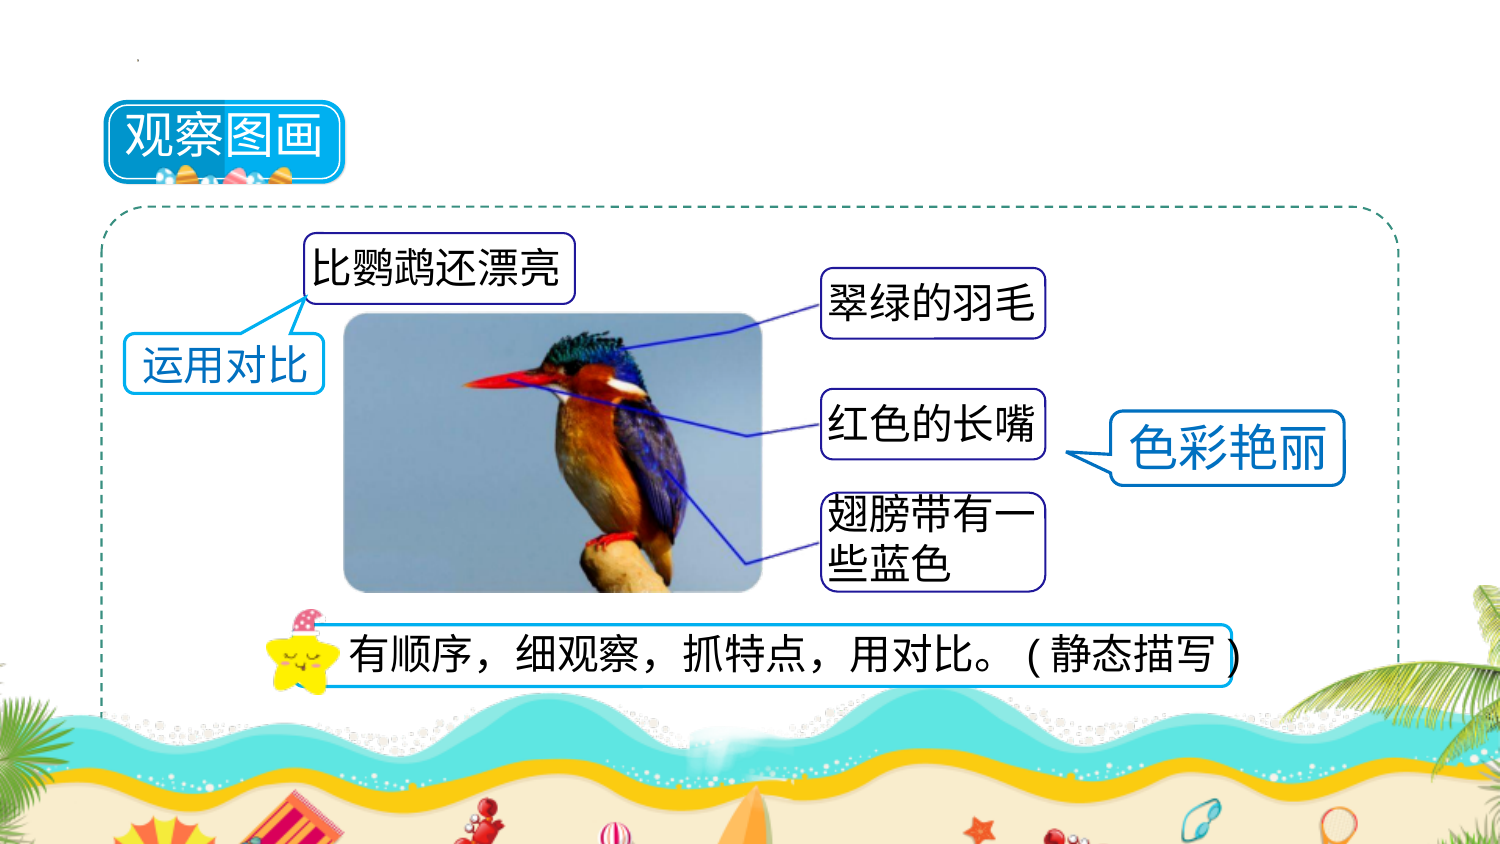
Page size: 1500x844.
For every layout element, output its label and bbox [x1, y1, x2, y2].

text_box [812, 480, 1081, 597]
picture [0, 301, 1500, 844]
text_box [812, 388, 1065, 460]
text_box [266, 609, 1260, 695]
text_box [124, 331, 368, 398]
text_box [103, 95, 345, 184]
text_box [1110, 408, 1374, 486]
text_box [100, 205, 1400, 585]
text_box [812, 267, 1065, 339]
text_box [295, 233, 594, 304]
